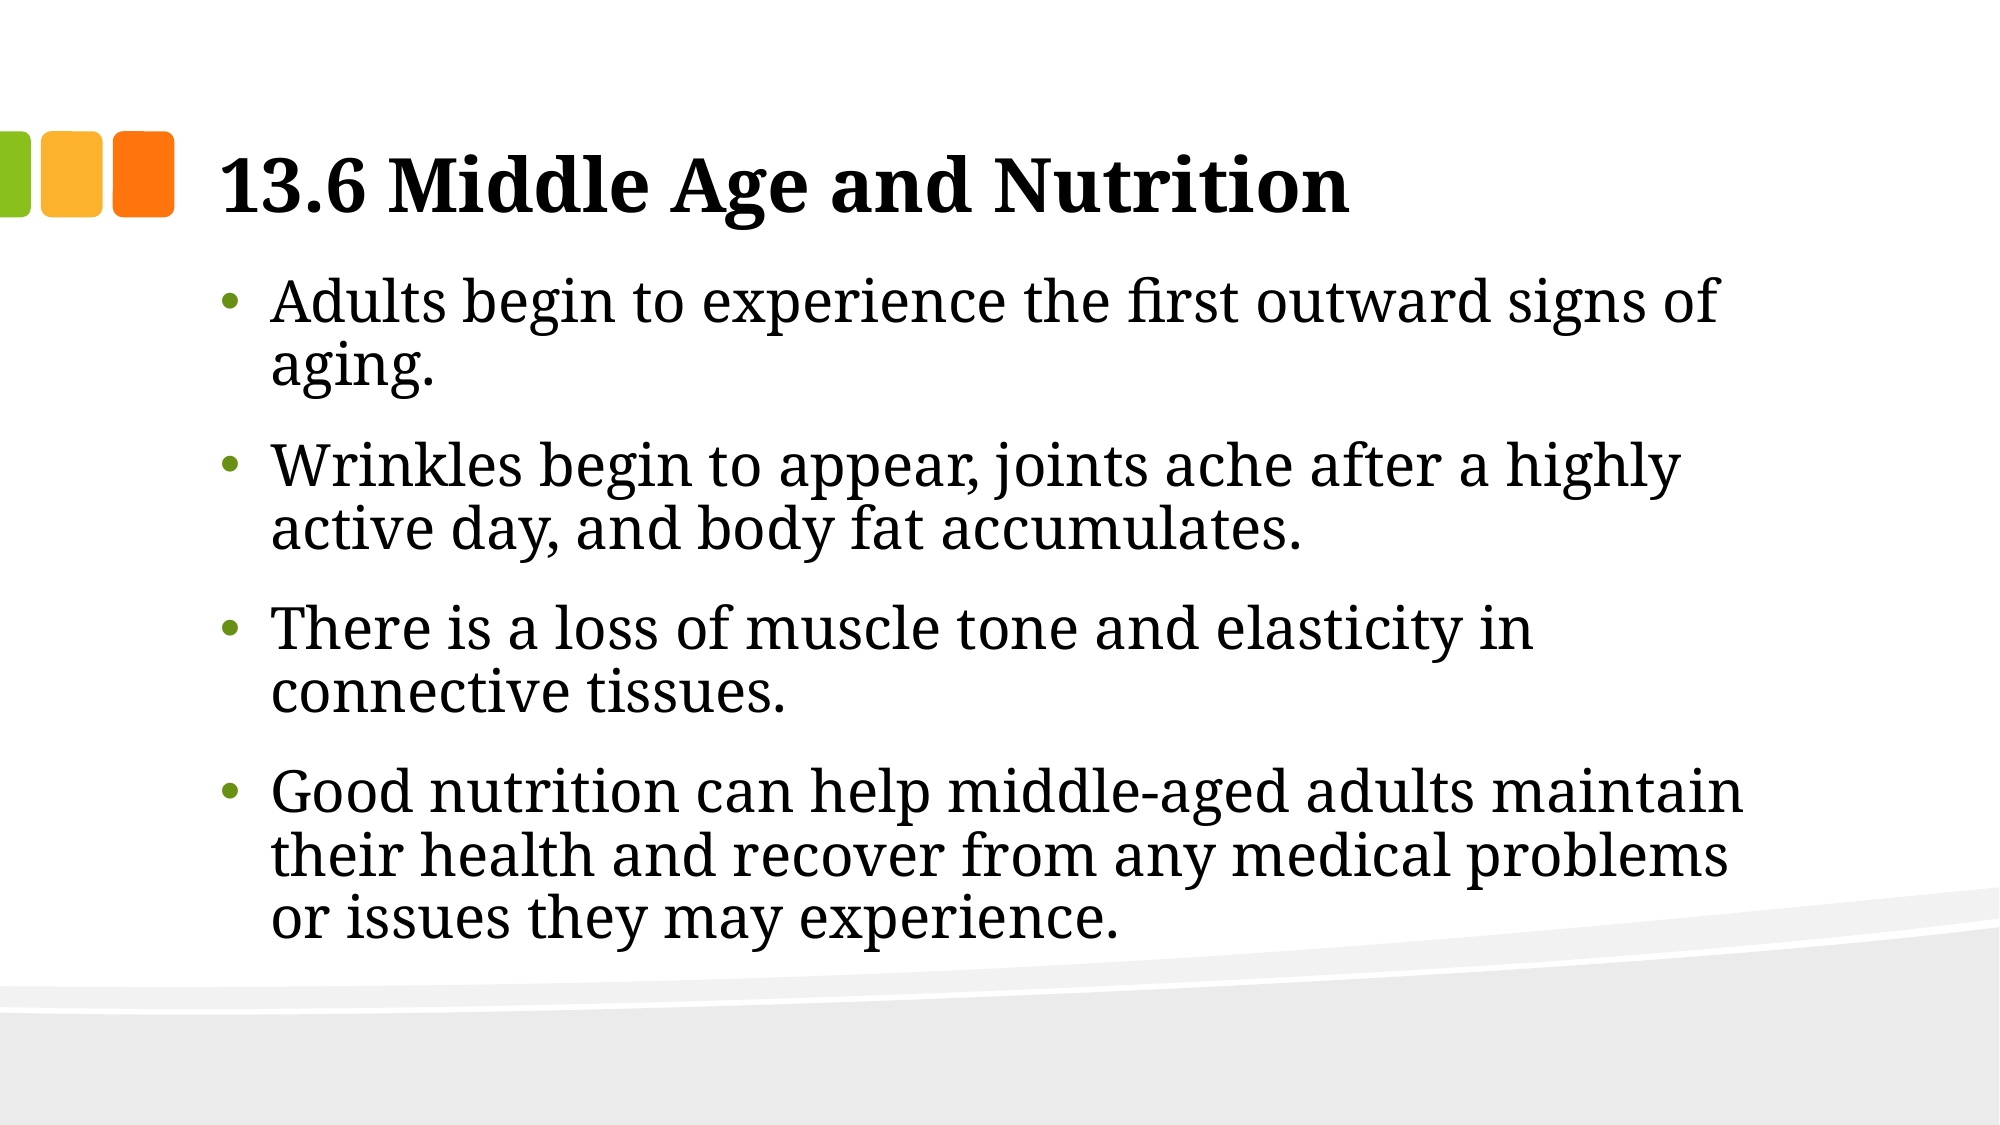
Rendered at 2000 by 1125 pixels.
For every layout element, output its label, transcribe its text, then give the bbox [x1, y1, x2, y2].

title 13.6 Middle Age and Nutrition [199, 24, 1800, 238]
list Adults begin to experience the first outward signs of aging. Wrinkles begin to appear, joints ache after a highly active day, and body fat accumulates. There is a loss of muscle tone and elasticity in connective tissues. Good nutrition can help middle-aged adults maintain their health and recover from any medical problems or issues they may experience. [199, 262, 1800, 1013]
